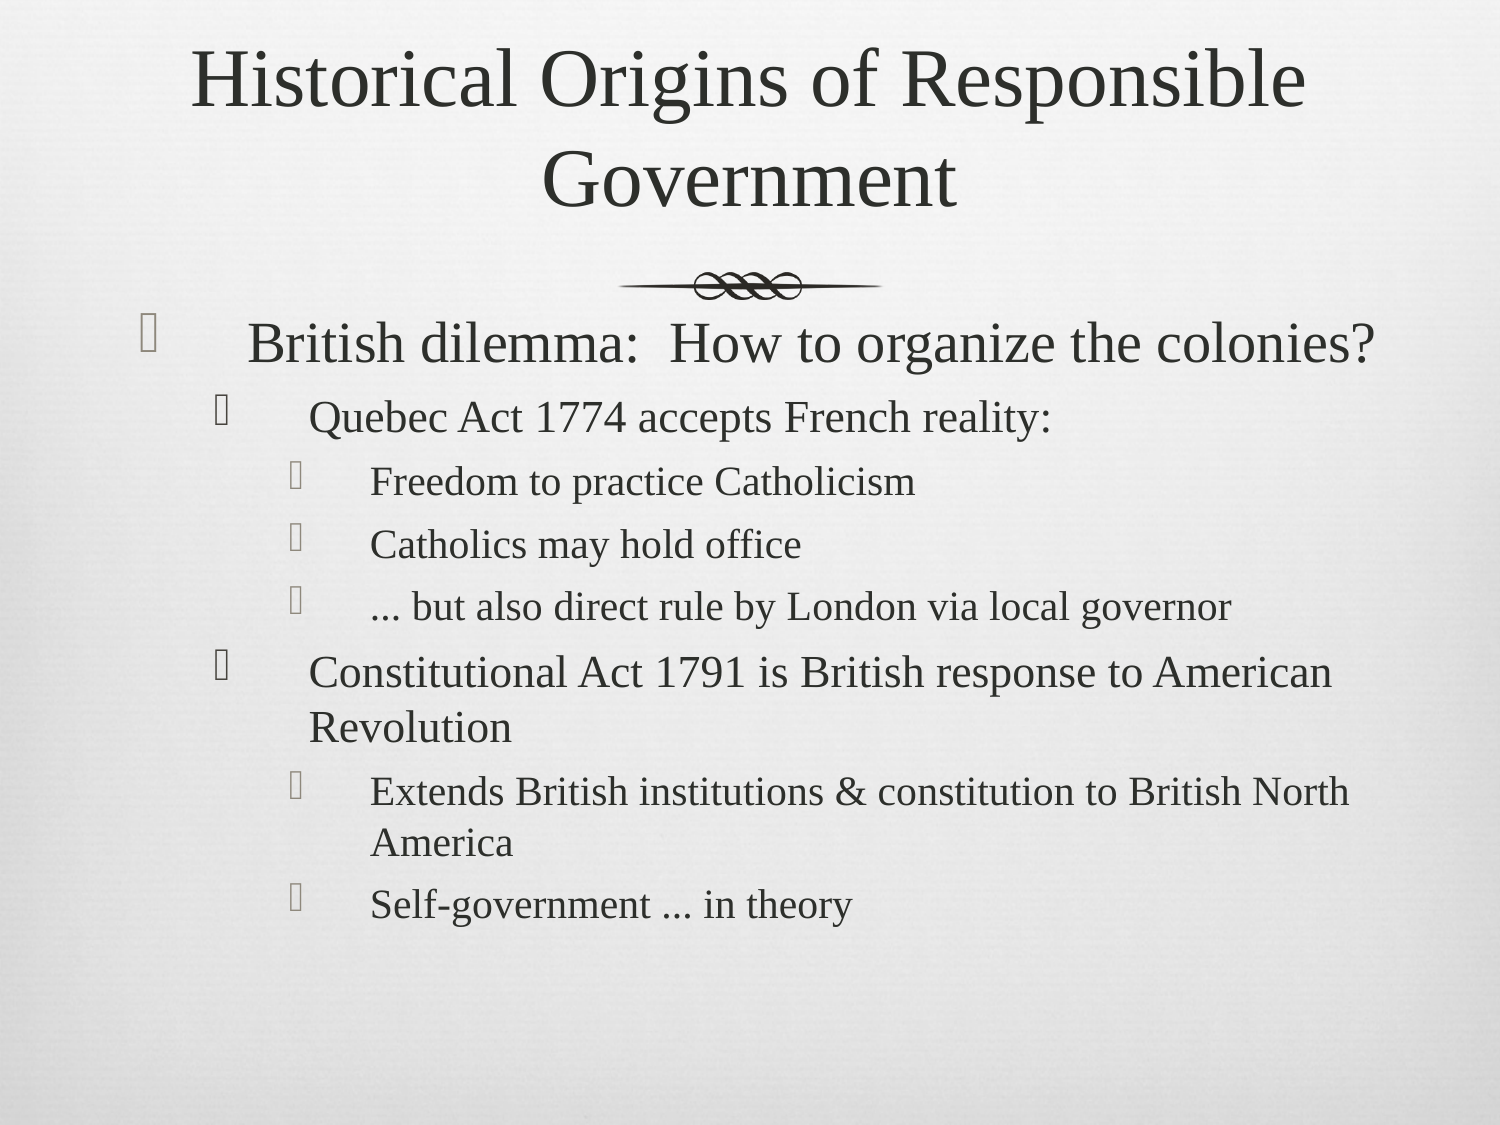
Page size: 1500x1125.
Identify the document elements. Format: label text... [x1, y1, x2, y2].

list British dilemma: How to organize the colonies? Quebec Act 1774 accepts French reality: Freedom to practice Catholicism Catholics may hold office ... but also direct rule by London via local governor Constitutional Act 1791 is British response to American Revolution Extends British institutions & constitution to British North America Self-government ... in theory [123, 224, 1500, 1125]
title Historical Origins of Responsible Government [112, 10, 1388, 236]
